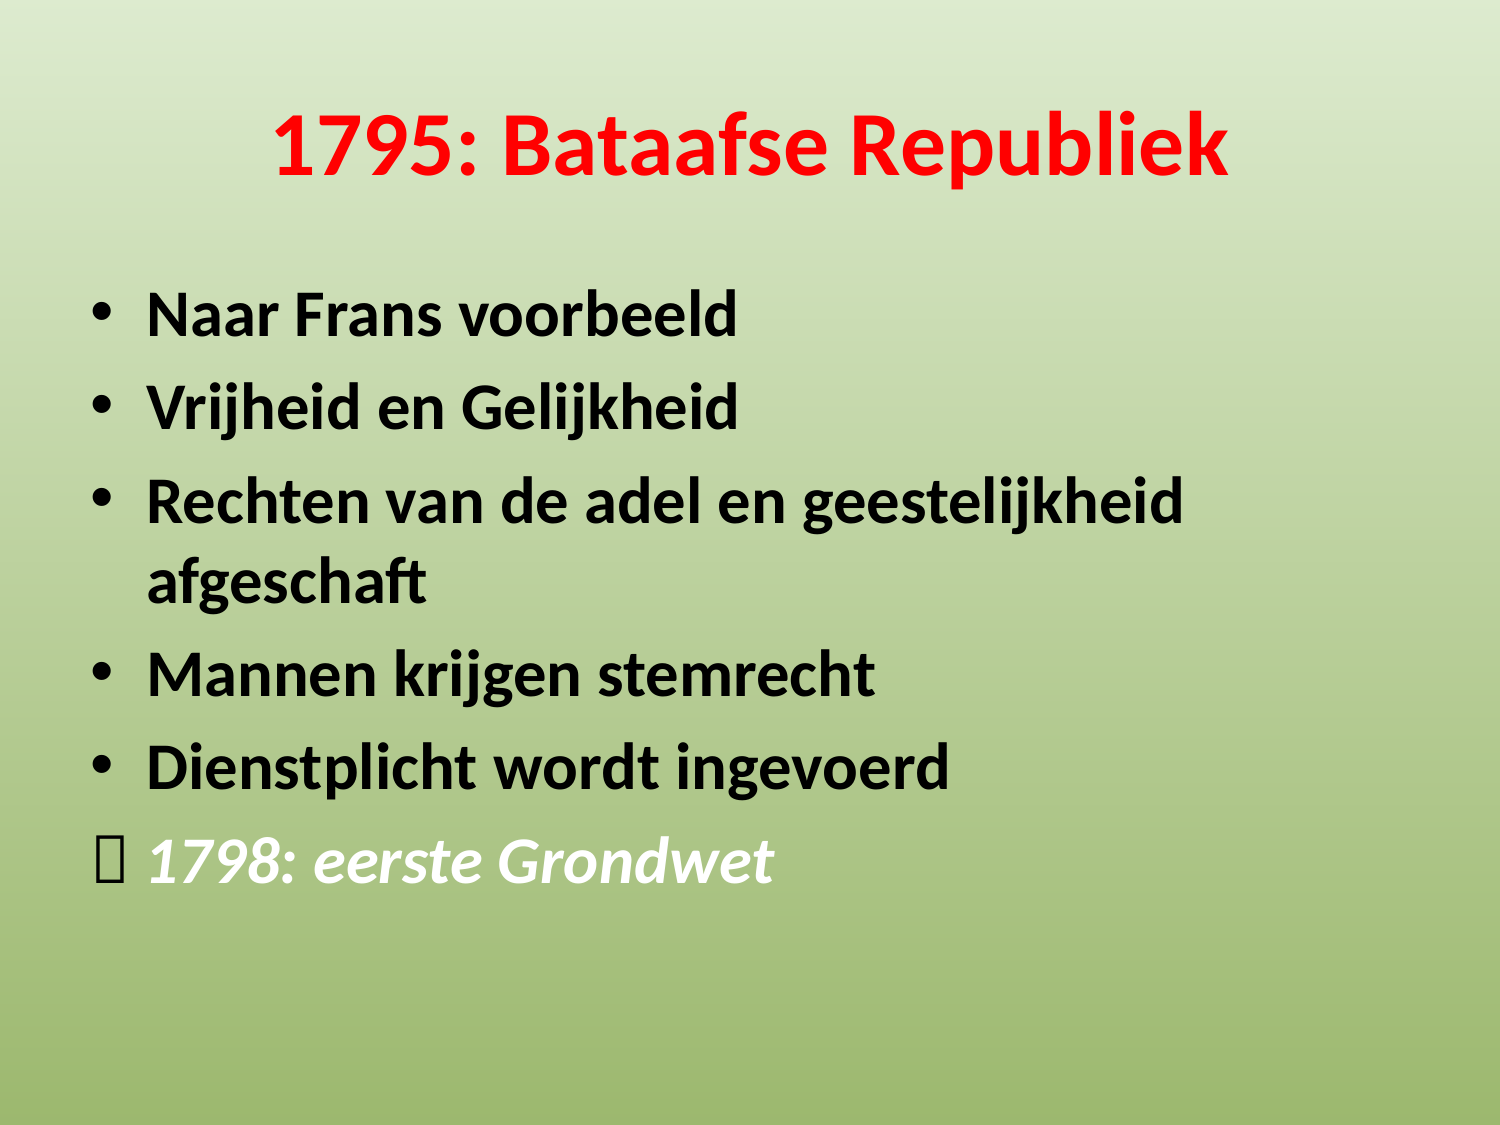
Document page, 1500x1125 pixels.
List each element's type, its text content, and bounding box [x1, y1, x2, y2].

list Naar Frans voorbeeld Vrijheid en Gelijkheid Rechten van de adel en geestelijkheid afgeschaft Mannen krijgen stemrecht Dienstplicht wordt ingevoerd  1798: eerste Grondwet [75, 262, 1425, 1005]
title 1795: Bataafse Republiek [75, 45, 1425, 233]
